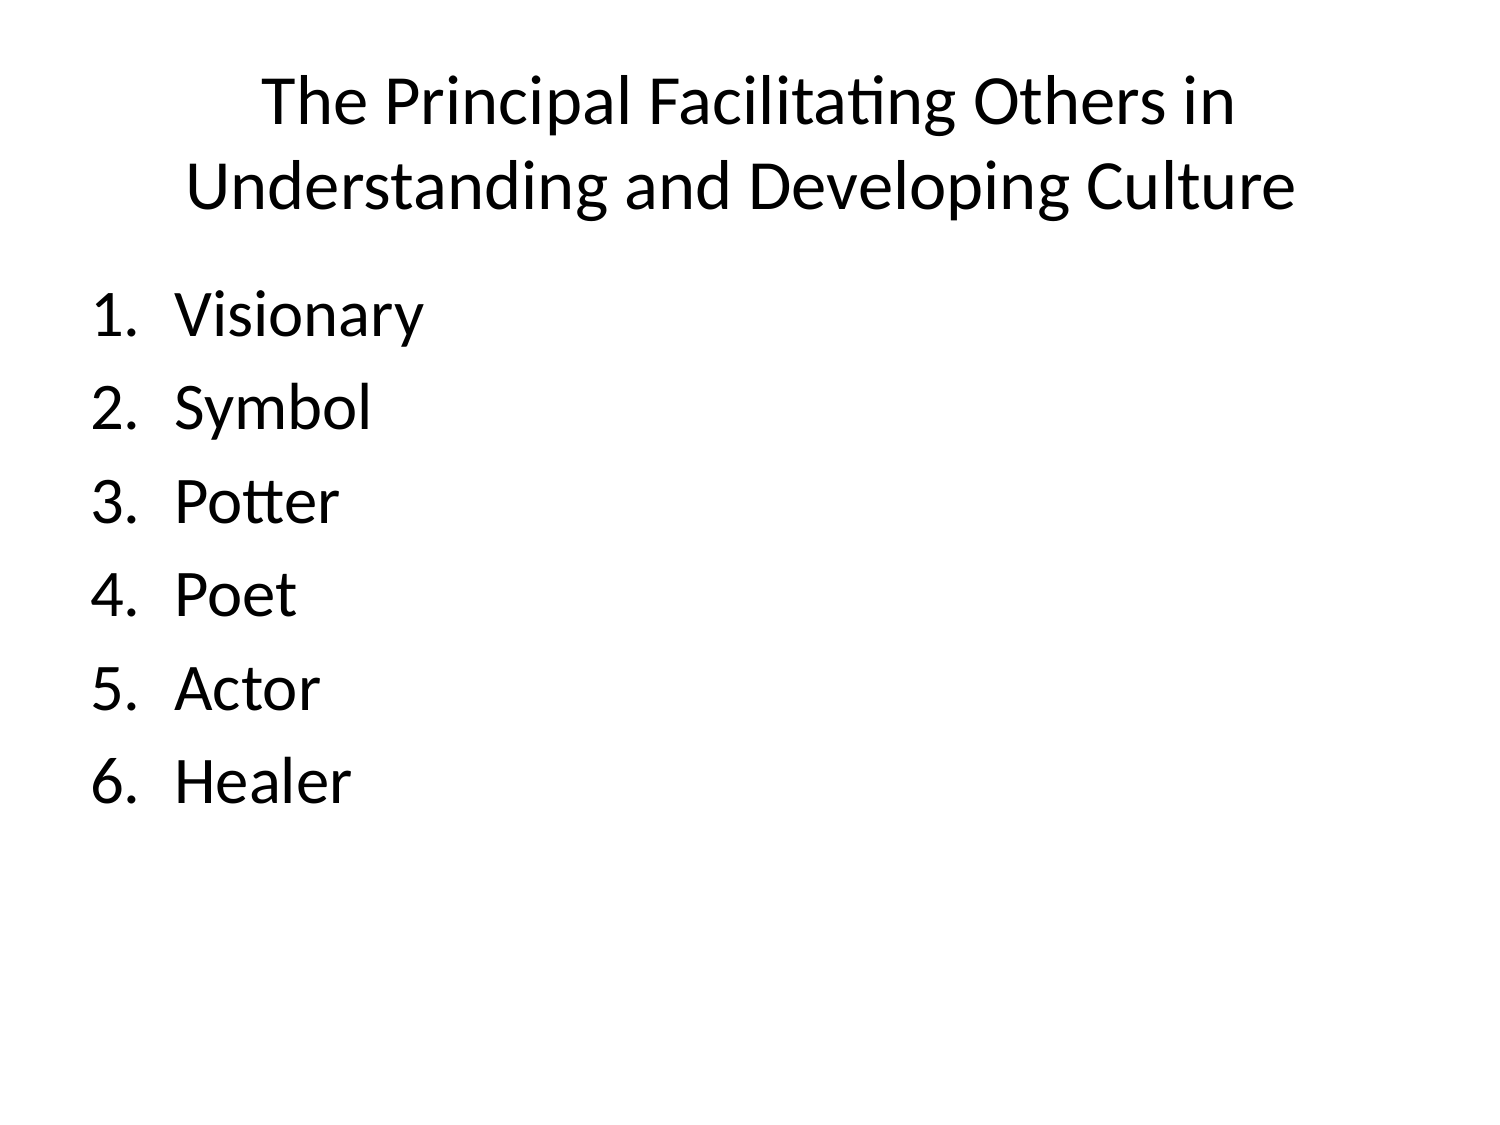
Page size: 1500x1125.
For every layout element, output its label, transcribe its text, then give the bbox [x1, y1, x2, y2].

list Visionary Symbol Potter Poet Actor Healer [75, 262, 1425, 1005]
title The Principal Facilitating Others in Understanding and Developing Culture [75, 45, 1425, 233]
